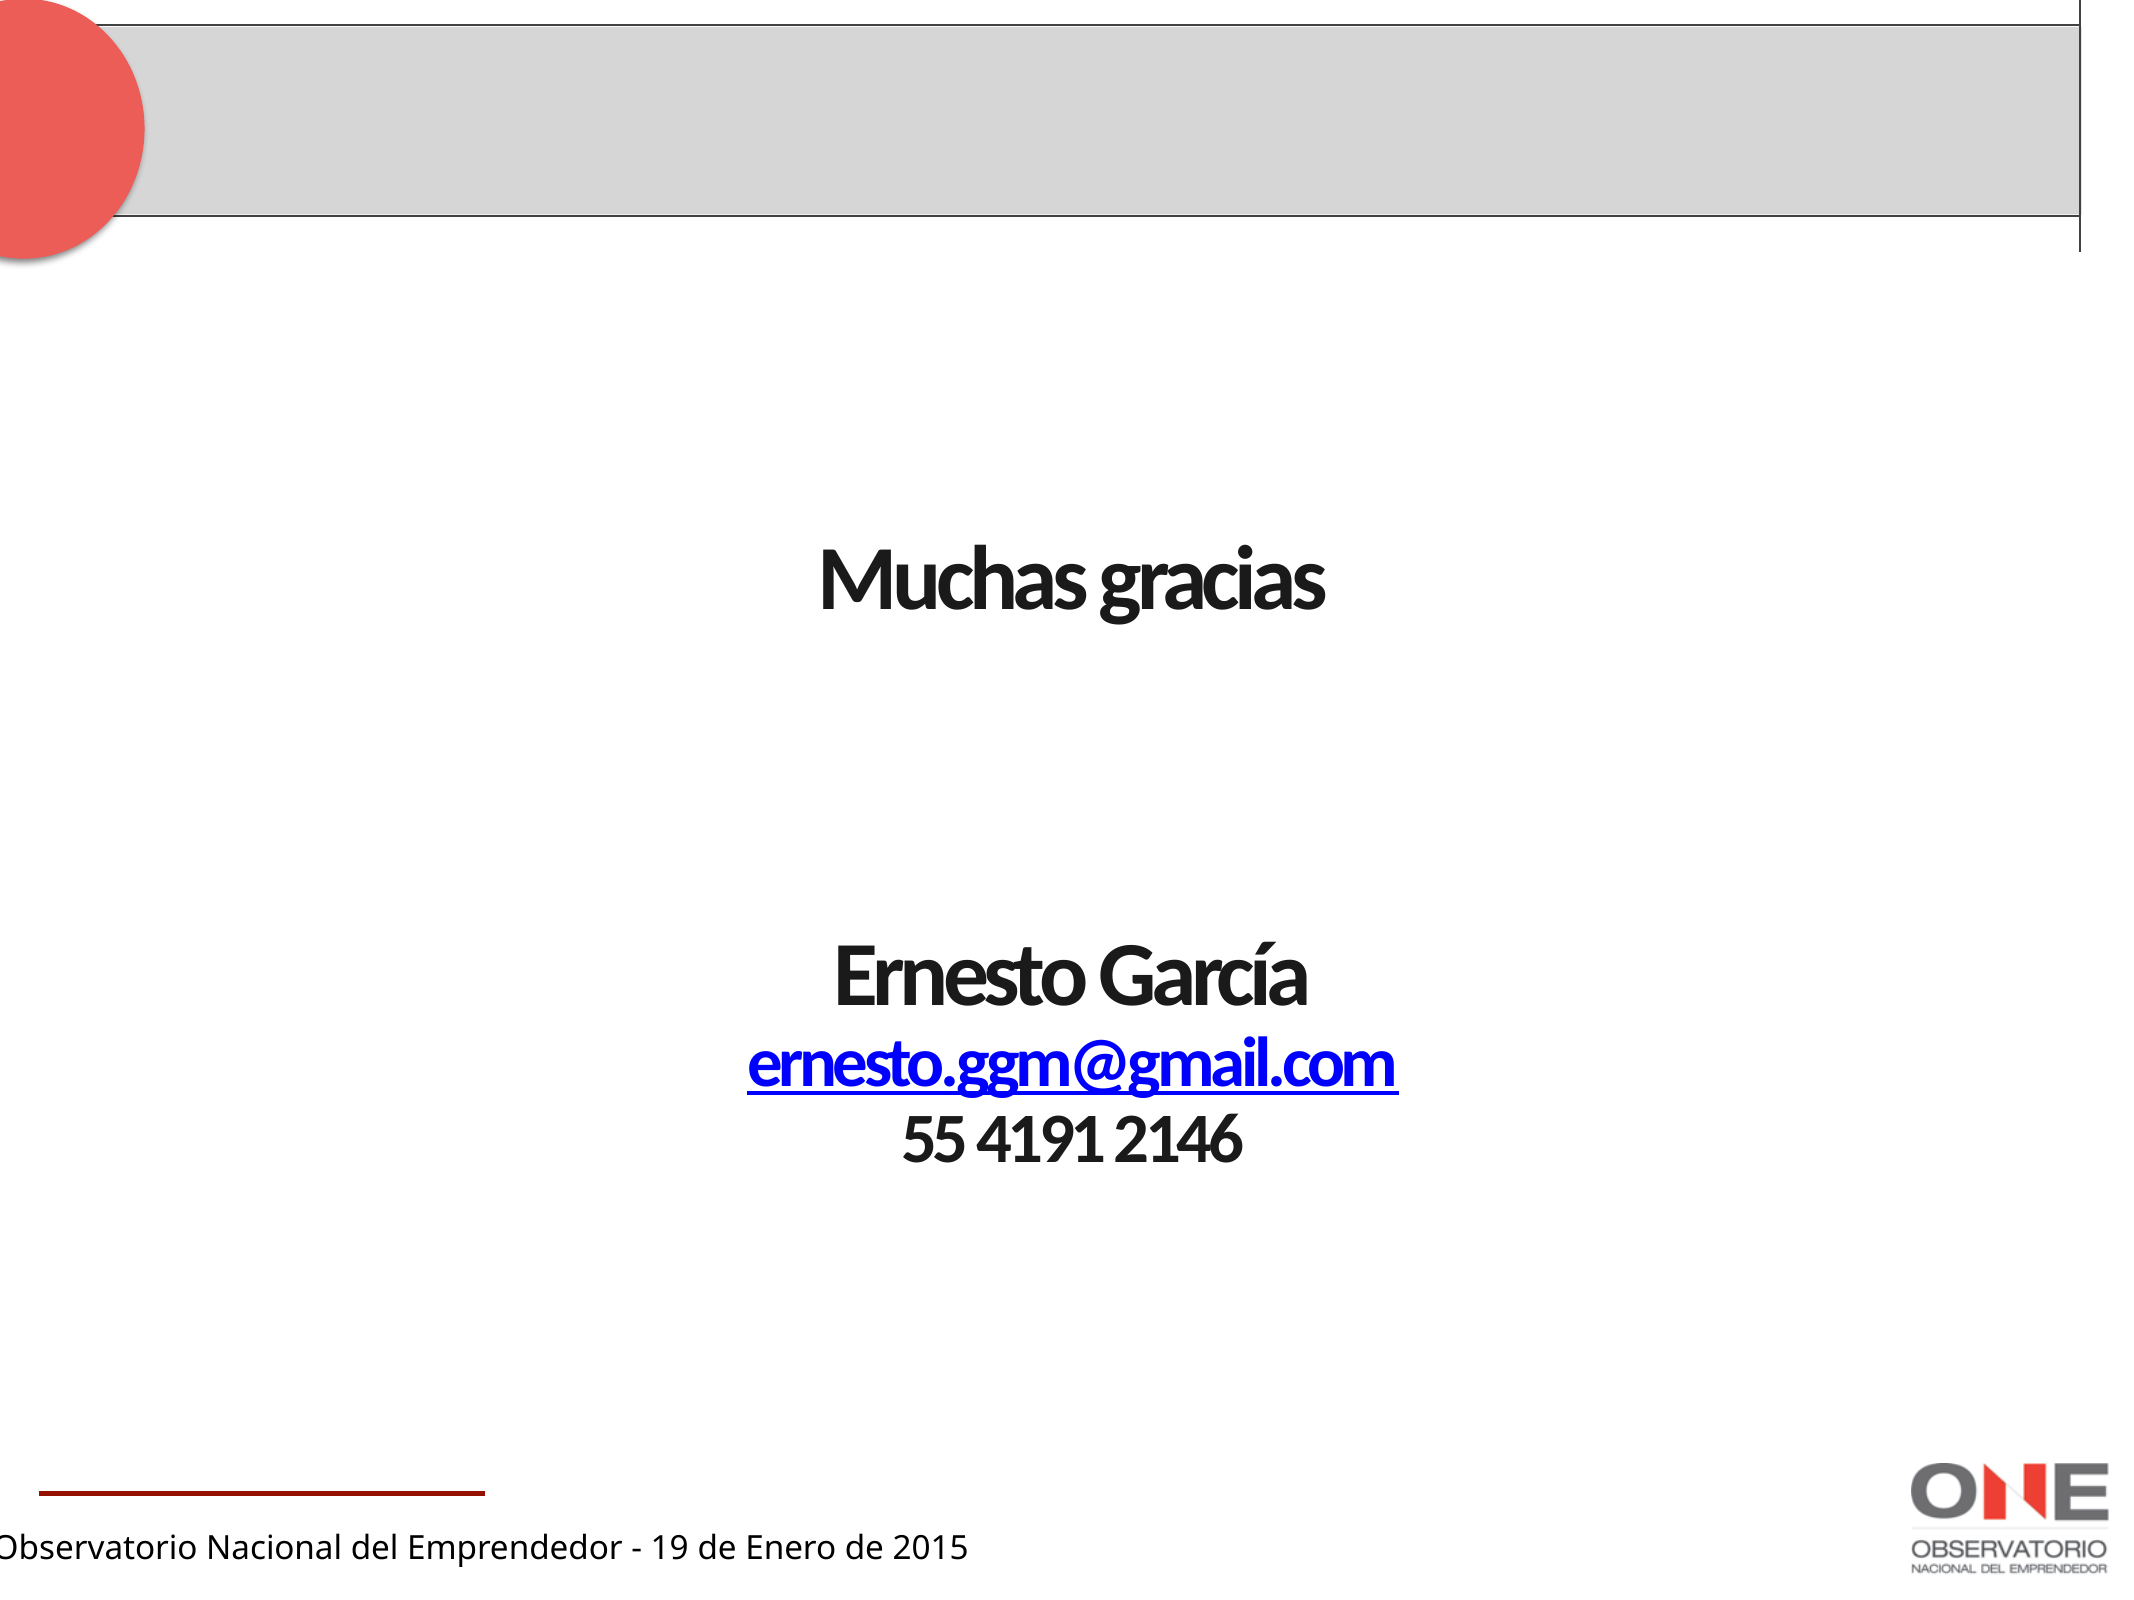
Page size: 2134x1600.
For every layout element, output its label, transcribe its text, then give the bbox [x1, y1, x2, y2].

picture [1911, 1463, 2117, 1588]
text_box Muchas gracias Ernesto García ernesto.ggm@gmail.com 55 4191 2146 [54, 522, 2091, 1187]
